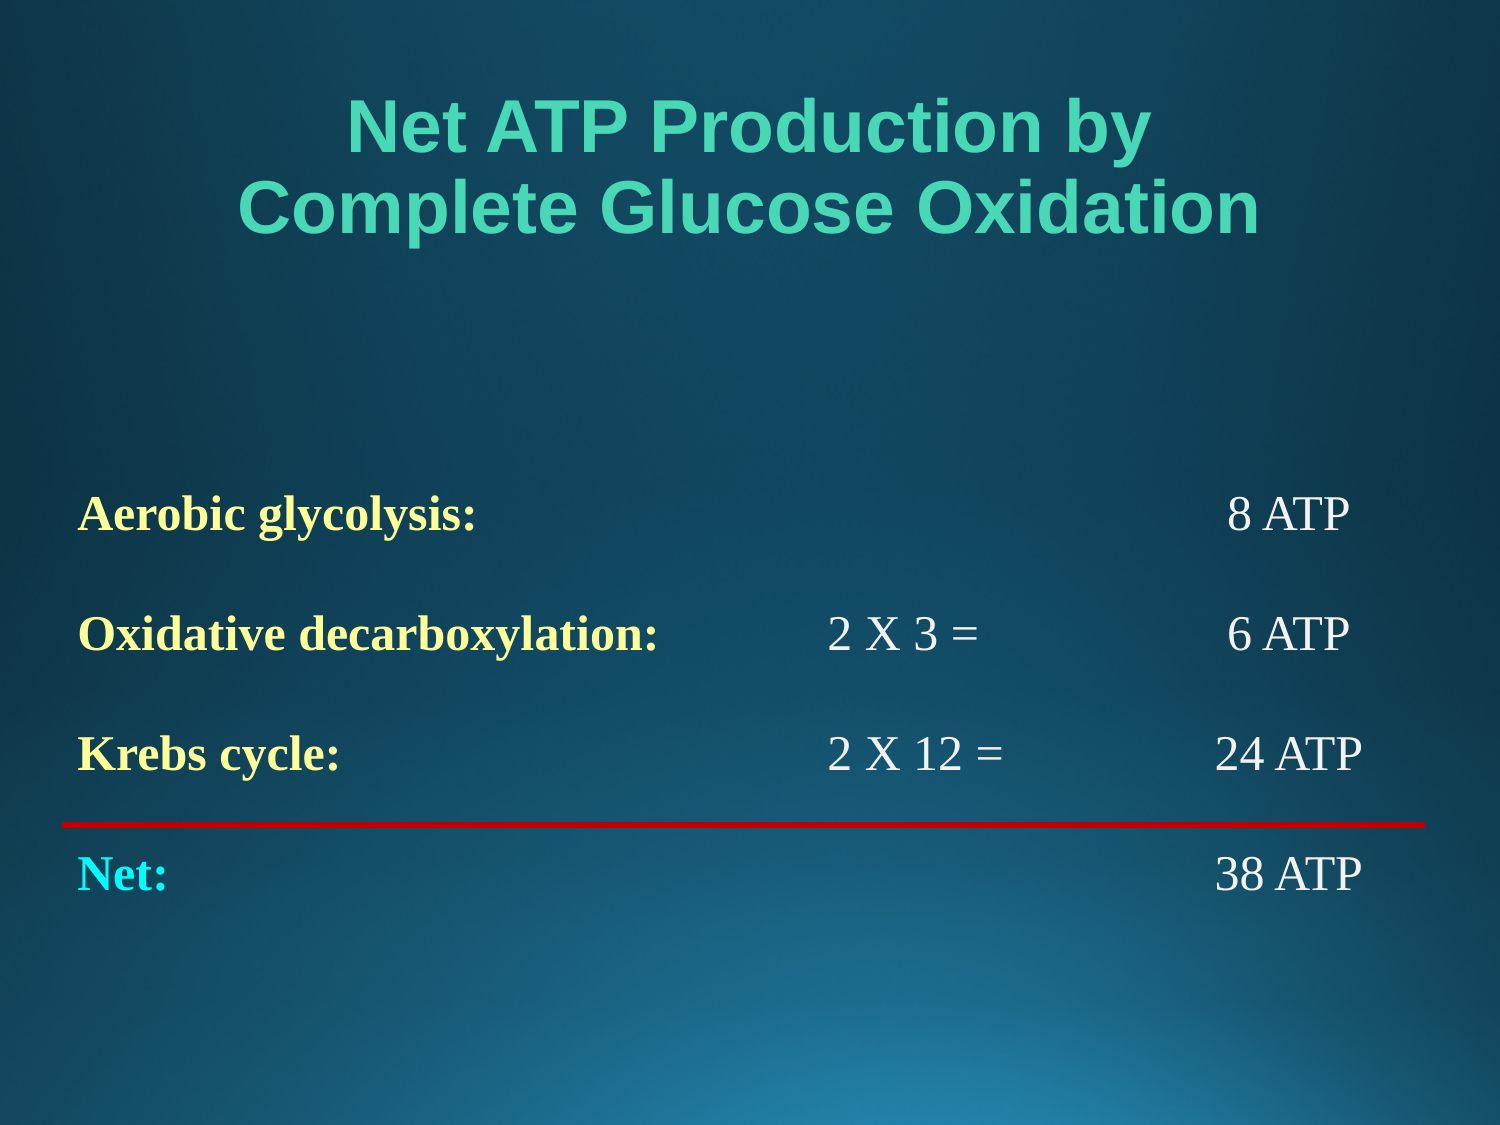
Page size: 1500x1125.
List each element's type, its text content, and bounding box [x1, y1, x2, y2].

picture [0, 0, 1500, 1125]
title Net ATP Production by Complete Glucose Oxidation [62, 50, 1438, 288]
text_box Aerobic glycolysis: 8 ATP Oxidative decarboxylation: 2 X 3 = 6 ATP Krebs cycle: 2 X 12 = 24 ATP Net: 38 ATP [62, 473, 1438, 908]
